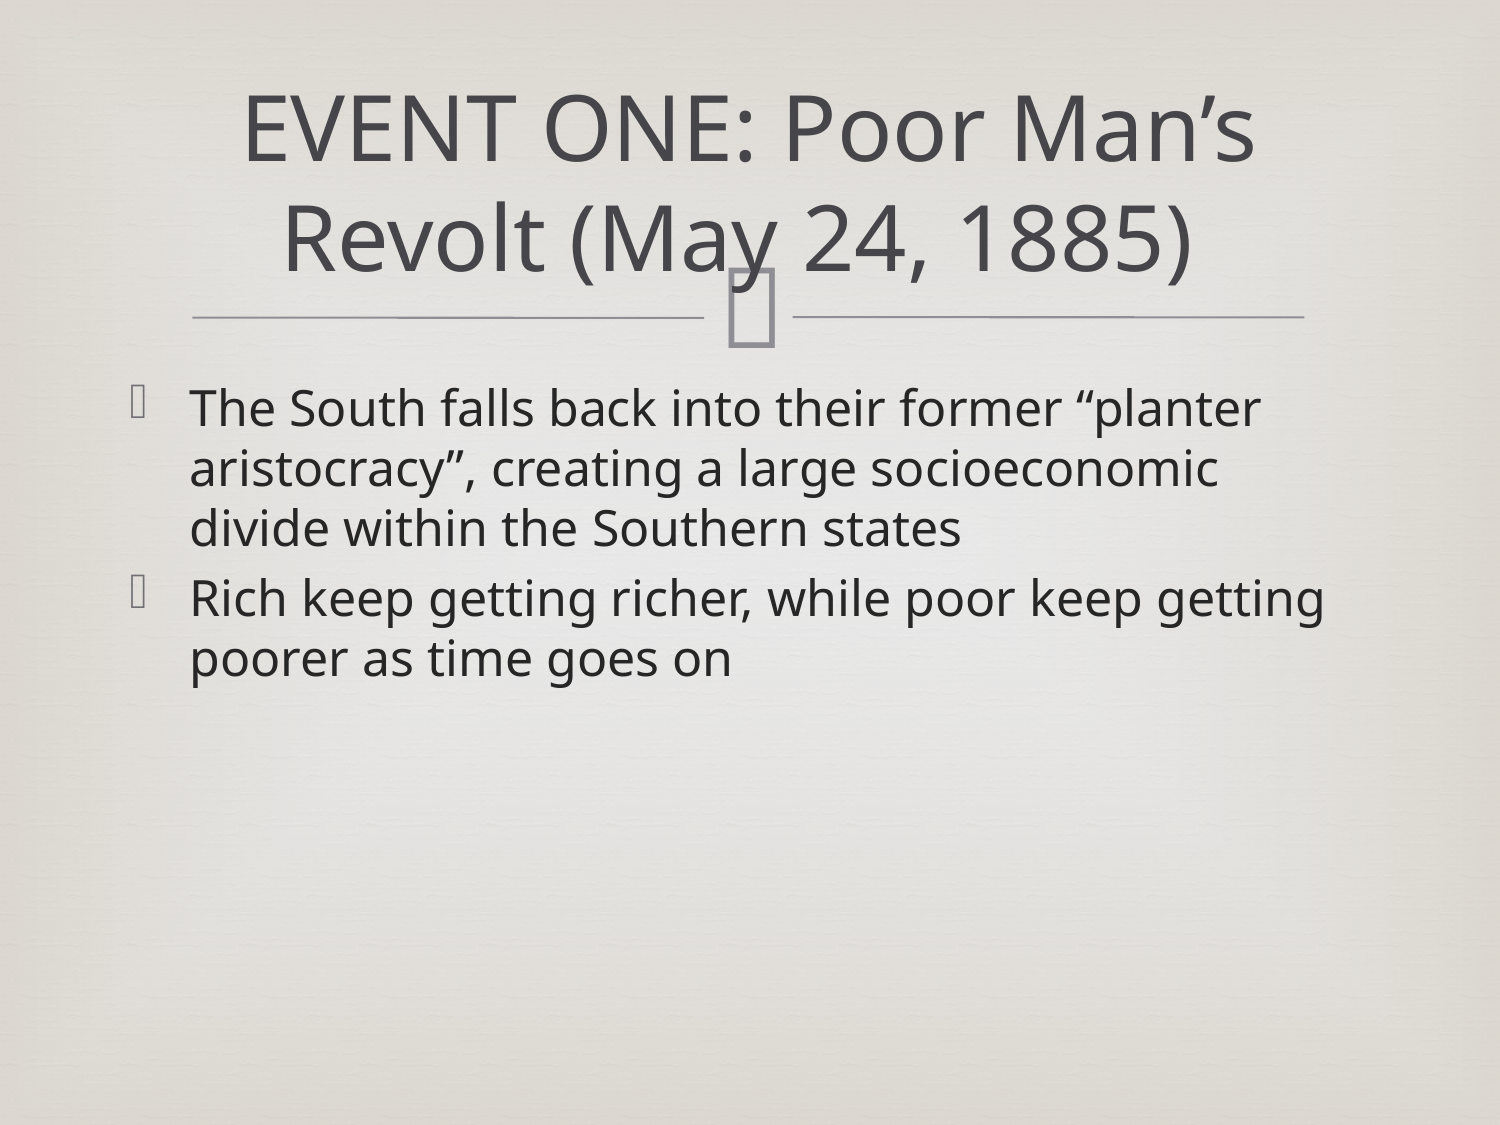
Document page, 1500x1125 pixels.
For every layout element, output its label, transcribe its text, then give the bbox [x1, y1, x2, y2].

list The South falls back into their former “planter aristocracy”, creating a large socioeconomic divide within the Southern states Rich keep getting richer, while poor keep getting poorer as time goes on [114, 368, 1386, 1005]
title EVENT ONE: Poor Man’s Revolt (May 24, 1885) [112, 93, 1386, 267]
